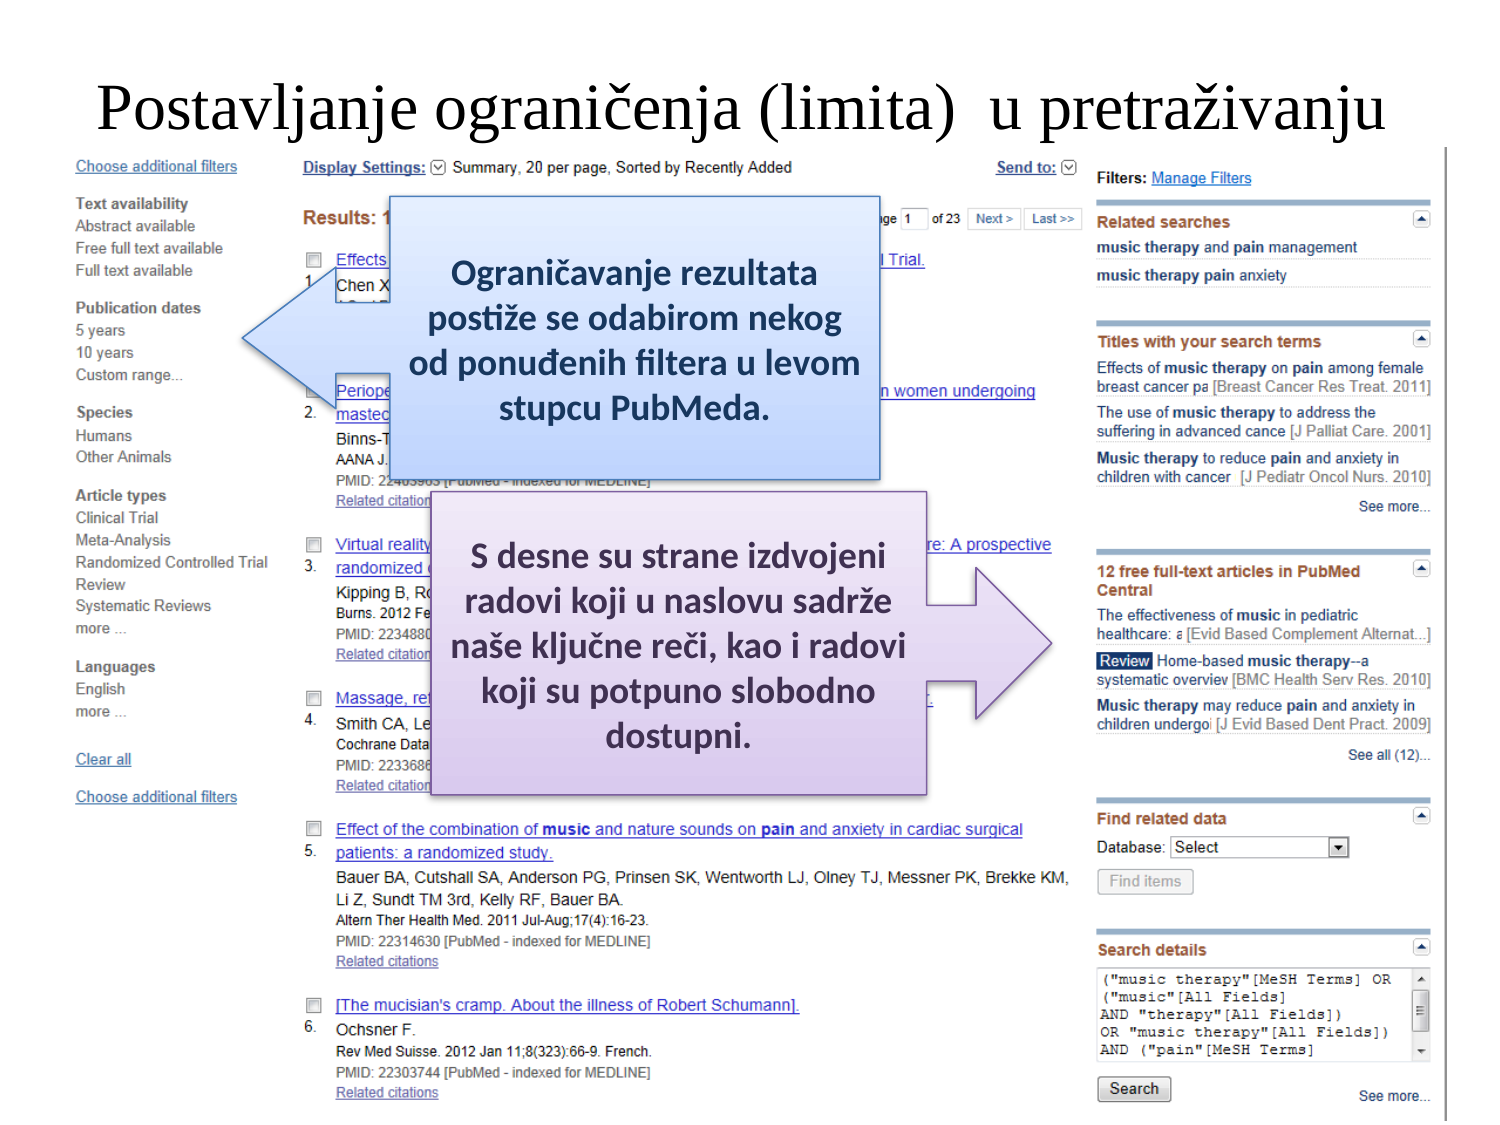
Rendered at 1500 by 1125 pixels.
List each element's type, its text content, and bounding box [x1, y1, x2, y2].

title Postavljanje ograničenja (limita) u pretraživanju [75, 45, 1425, 145]
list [52, 146, 1448, 1122]
